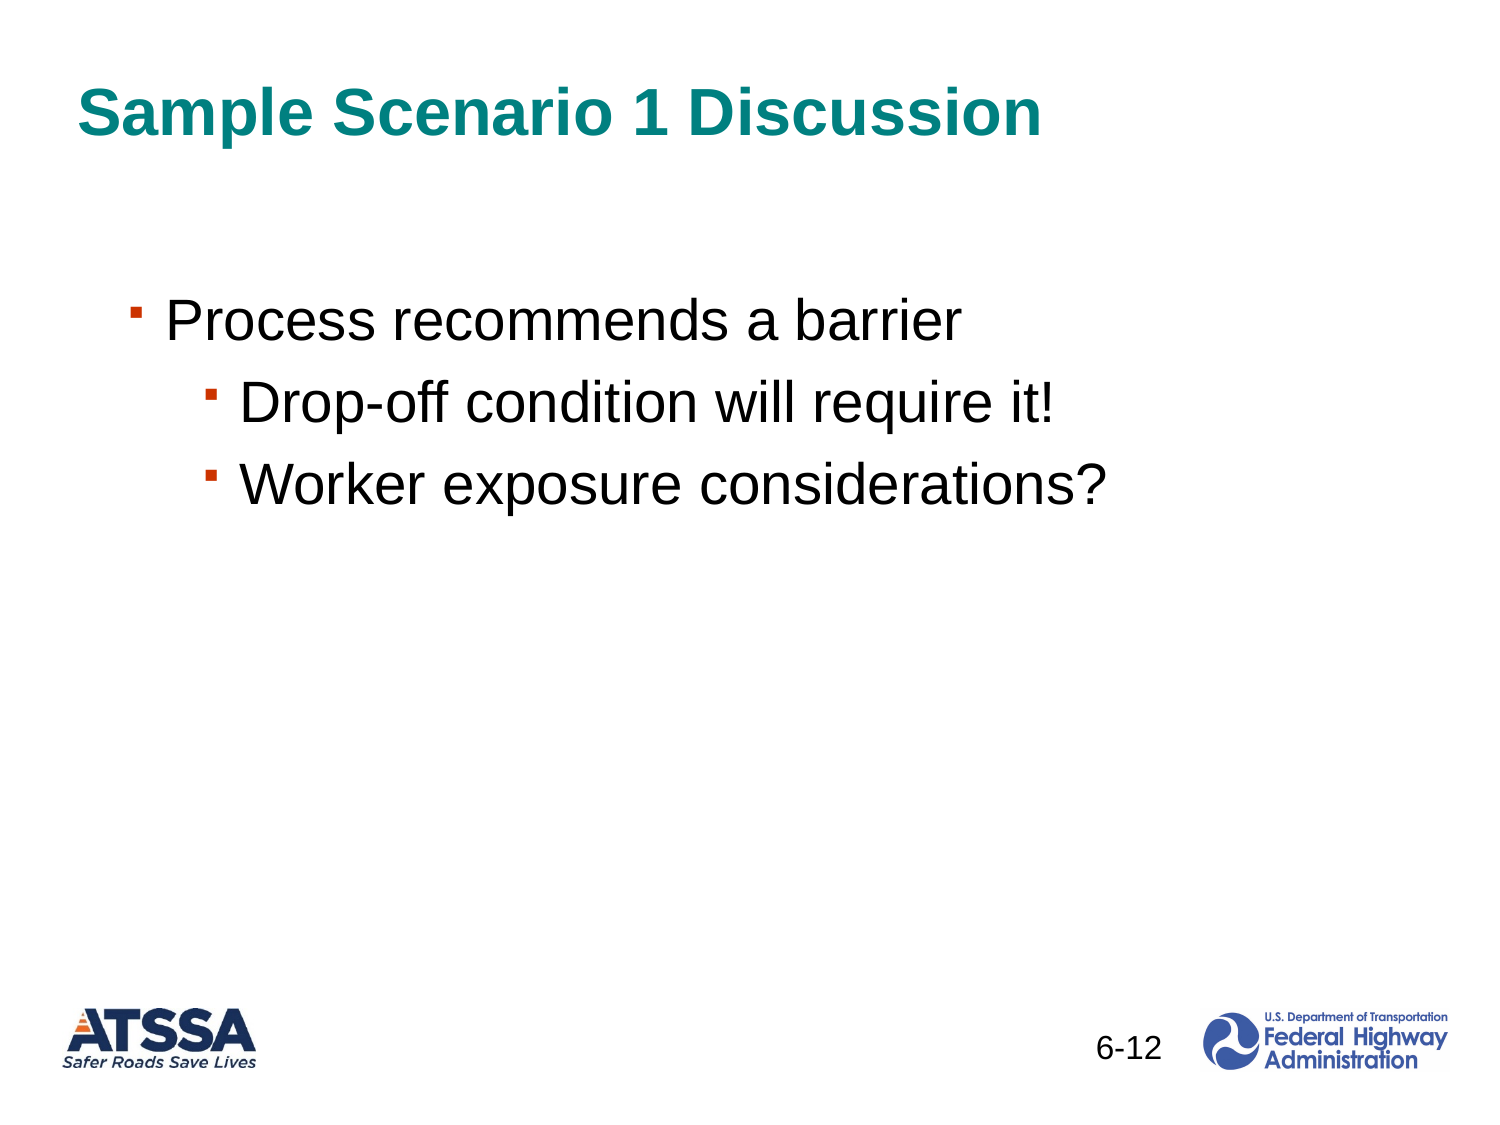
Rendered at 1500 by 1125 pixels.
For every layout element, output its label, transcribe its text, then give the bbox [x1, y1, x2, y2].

title Sample Scenario 1 Discussion [62, 0, 1500, 218]
list Process recommends a barrier Drop-off condition will require it! Worker exposure considerations? [112, 274, 1451, 976]
picture [62, 1008, 256, 1068]
picture [1200, 1008, 1450, 1072]
